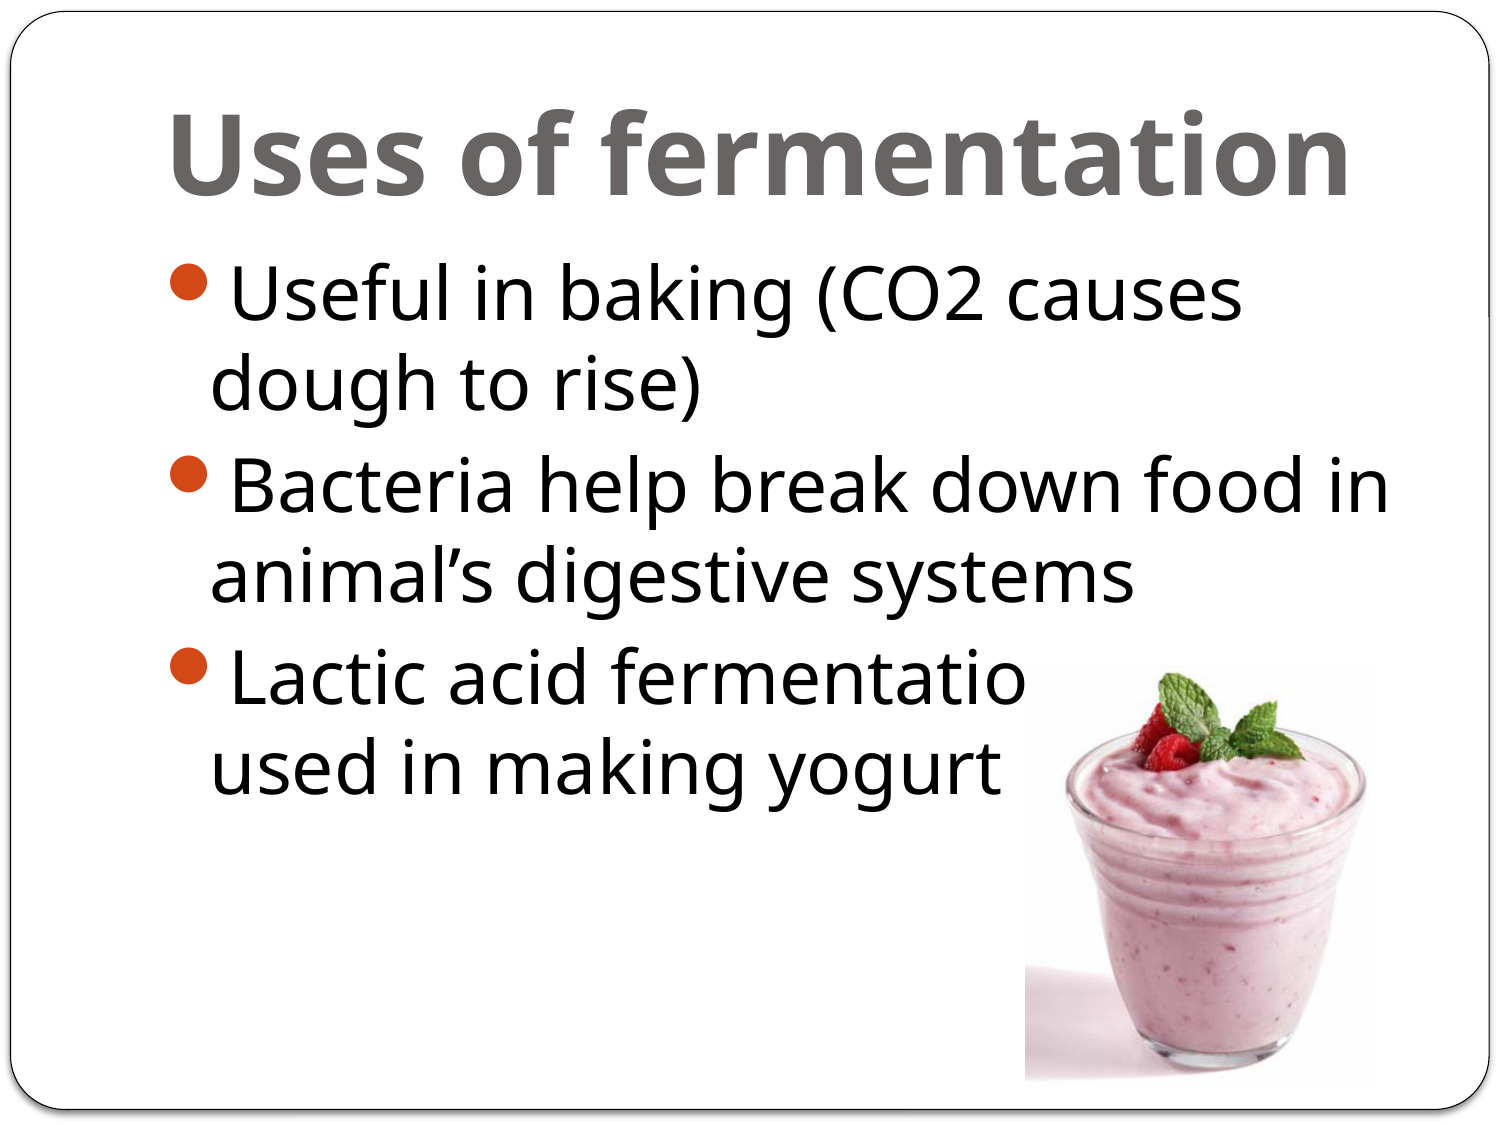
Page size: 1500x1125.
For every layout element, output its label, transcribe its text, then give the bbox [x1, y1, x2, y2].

title Uses of fermentation [150, 45, 1425, 233]
picture [1024, 628, 1388, 1088]
list Useful in baking (CO2 causes dough to rise) Bacteria help break down food in animal’s digestive systems Lactic acid fermentation used in making yogurt [150, 237, 1425, 988]
